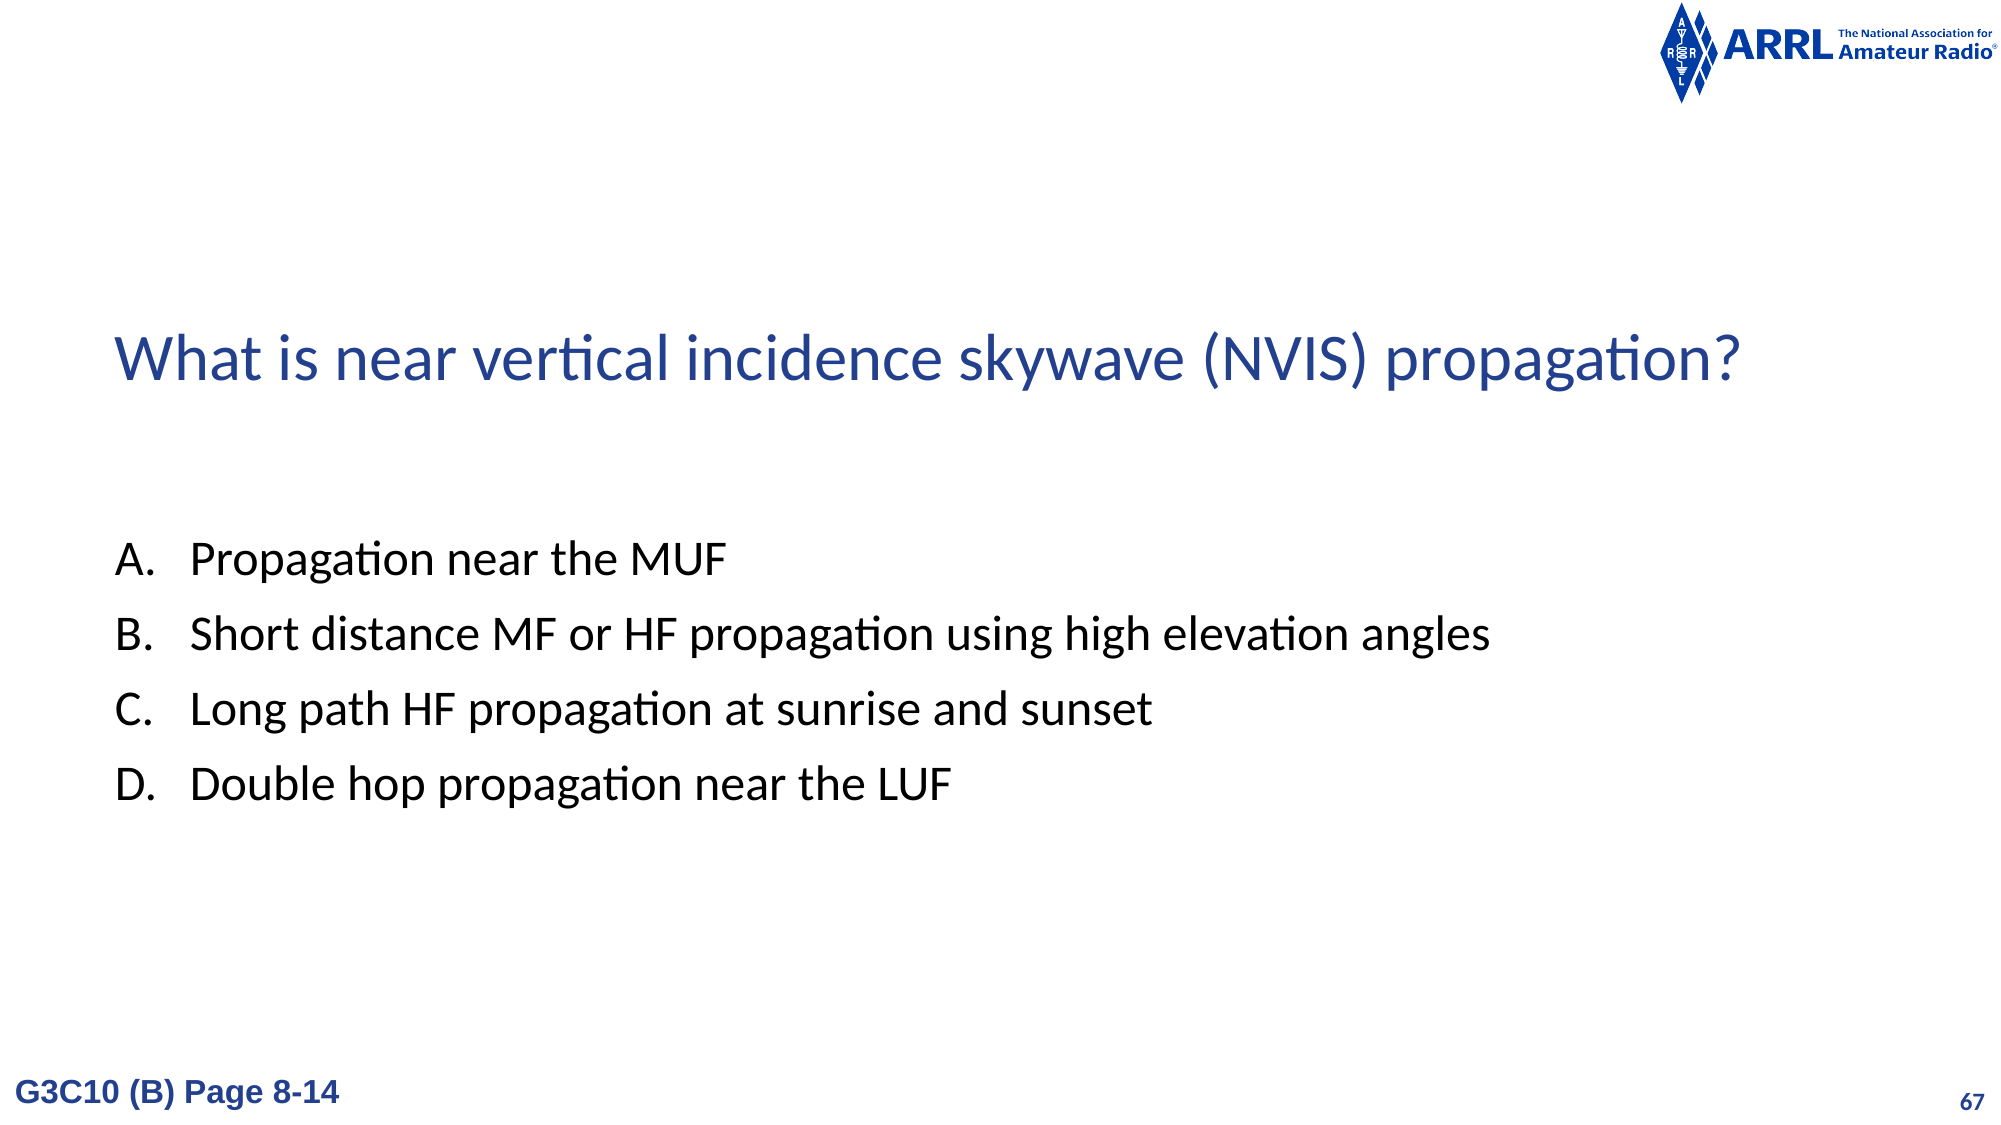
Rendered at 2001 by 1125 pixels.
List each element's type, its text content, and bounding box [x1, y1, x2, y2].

title What is near vertical incidence skywave (NVIS) propagation? [99, 249, 1900, 468]
text_box G3C10 (B) Page 8-14 [0, 1062, 1313, 1118]
text_box 67 [1875, 1077, 2000, 1123]
list Propagation near the MUF Short distance MF or HF propagation using high elevation angles Long path HF propagation at sunrise and sunset Double hop propagation near the LUF [99, 525, 1900, 1005]
picture [1658, 0, 1999, 106]
